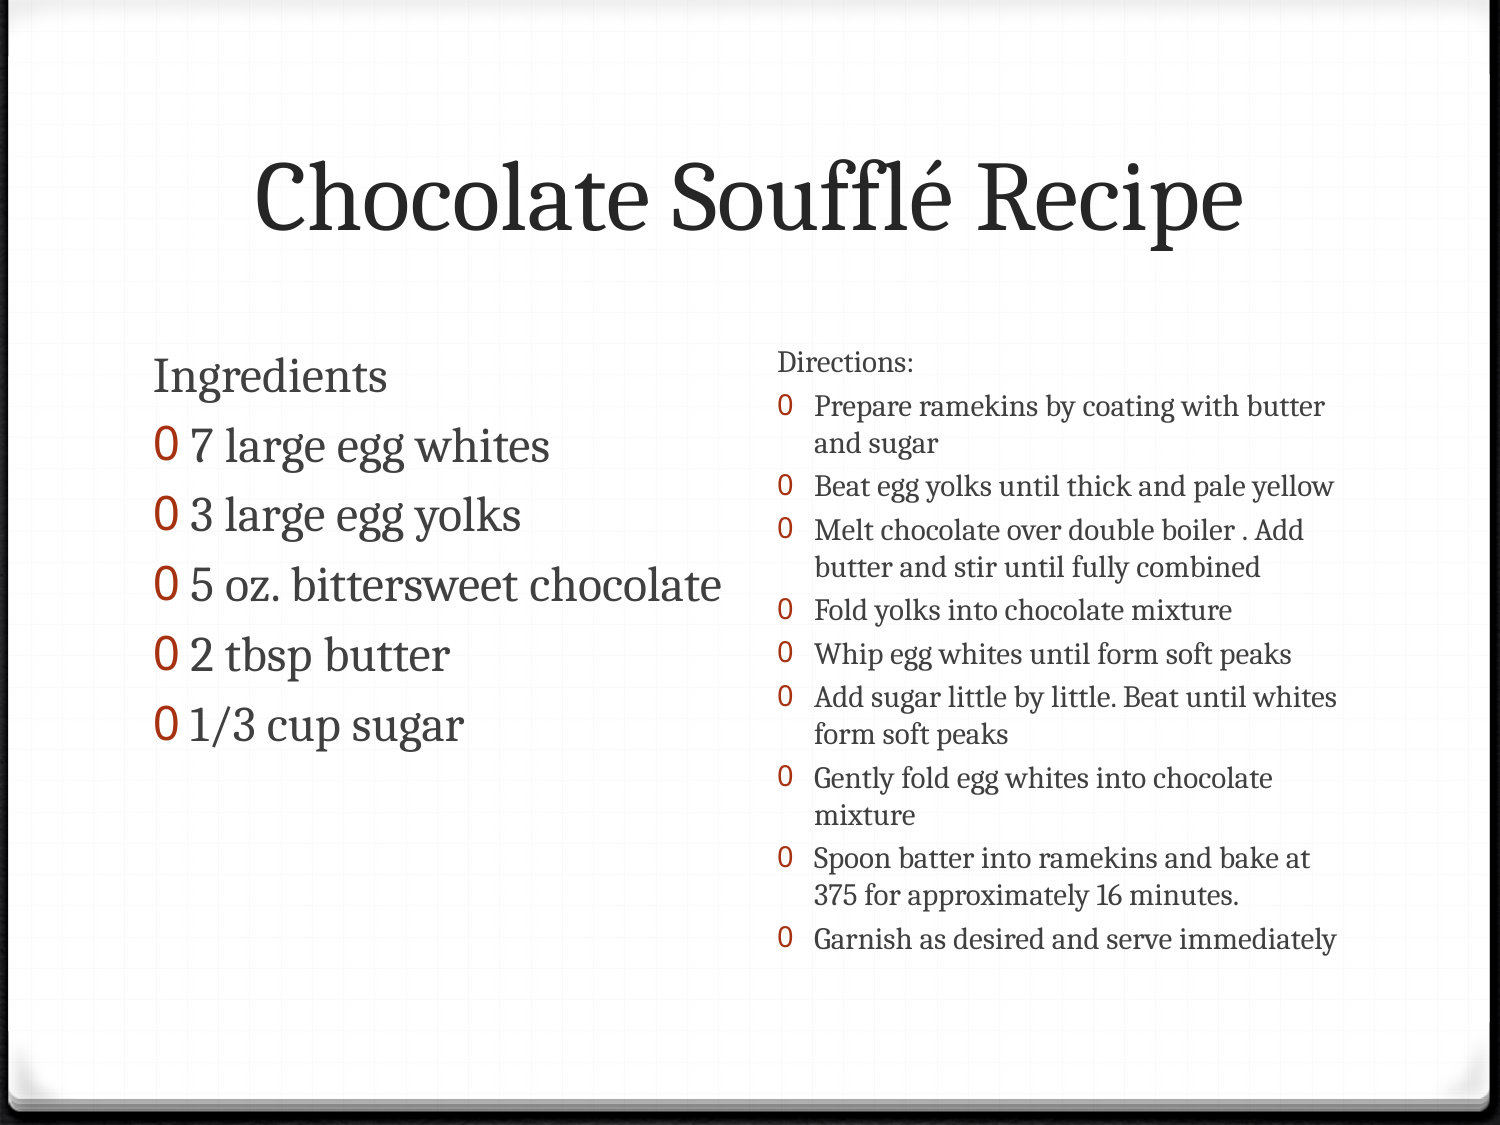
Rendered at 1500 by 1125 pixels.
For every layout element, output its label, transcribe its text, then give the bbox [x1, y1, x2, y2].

title Chocolate Soufflé Recipe [90, 71, 1410, 309]
list Ingredients 7 large egg whites 3 large egg yolks 5 oz. bittersweet chocolate 2 tbsp butter 1/3 cup sugar [138, 334, 738, 983]
picture [0, 0, 1500, 1125]
